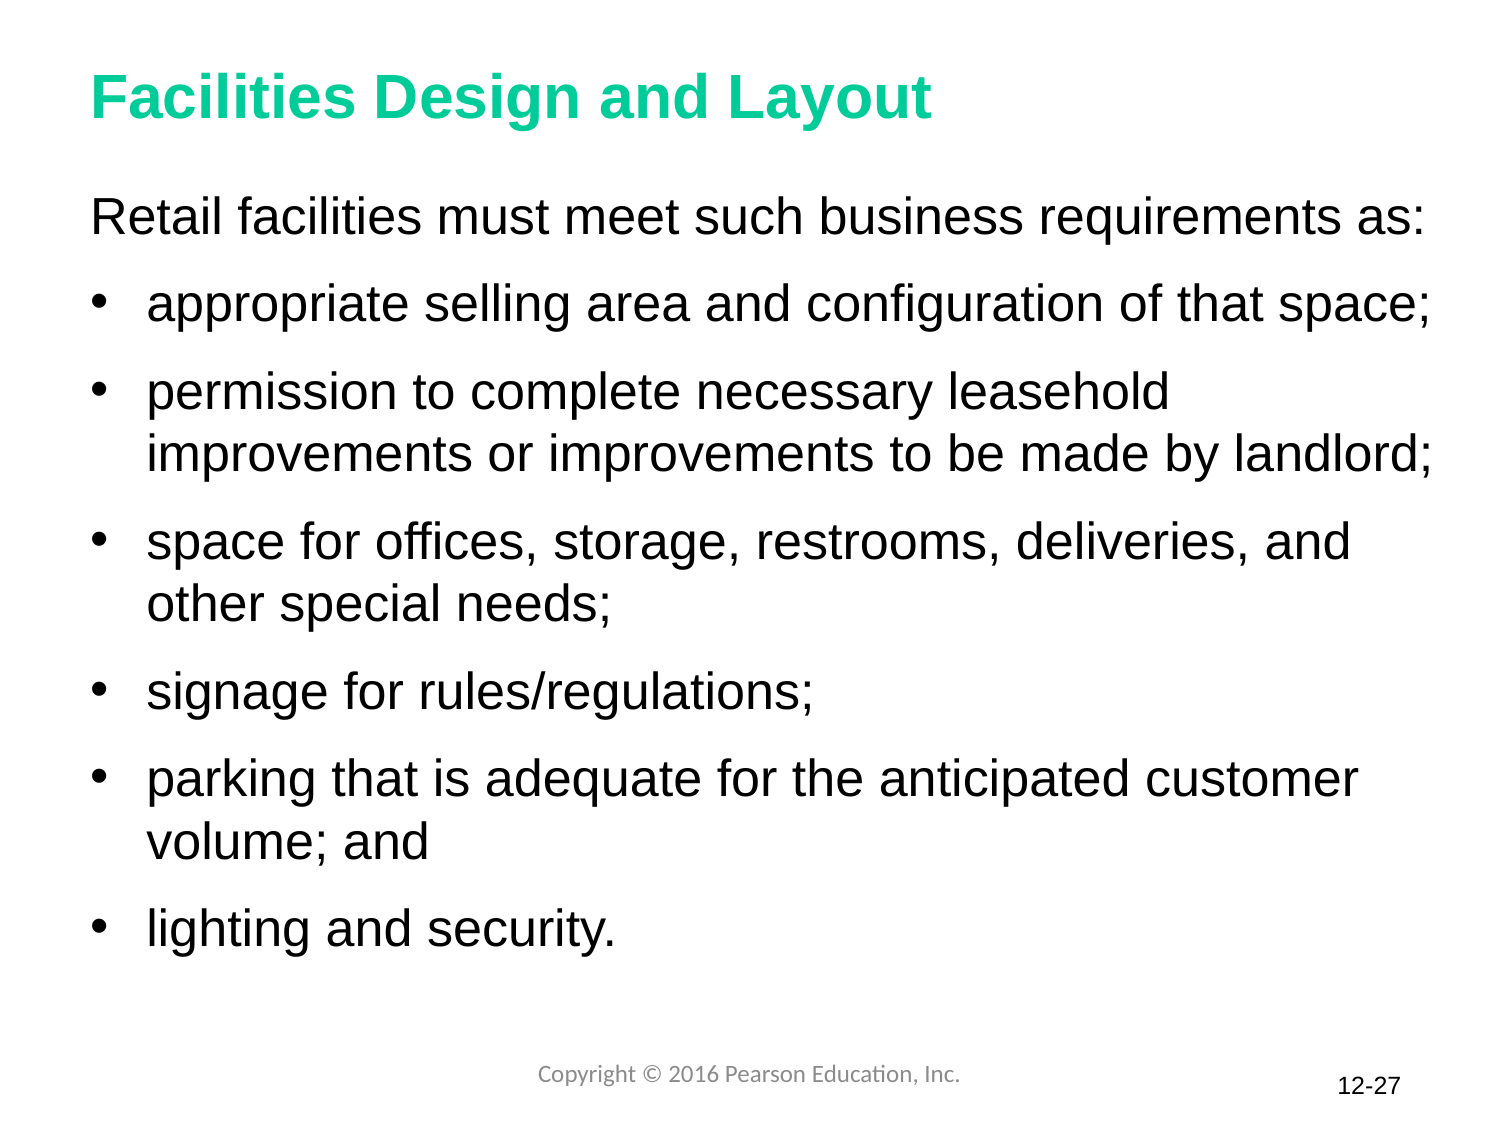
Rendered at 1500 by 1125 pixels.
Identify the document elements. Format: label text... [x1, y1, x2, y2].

list Retail facilities must meet such business requirements as: appropriate selling area and configuration of that space; permission to complete necessary leasehold improvements or improvements to be made by landlord; space for offices, storage, restrooms, deliveries, and other special needs; signage for rules/regulations; parking that is adequate for the anticipated customer volume; and lighting and security. [75, 174, 1475, 988]
title Facilities Design and Layout [75, 0, 1425, 174]
footer Copyright © 2016 Pearson Education, Inc. [512, 1042, 988, 1103]
